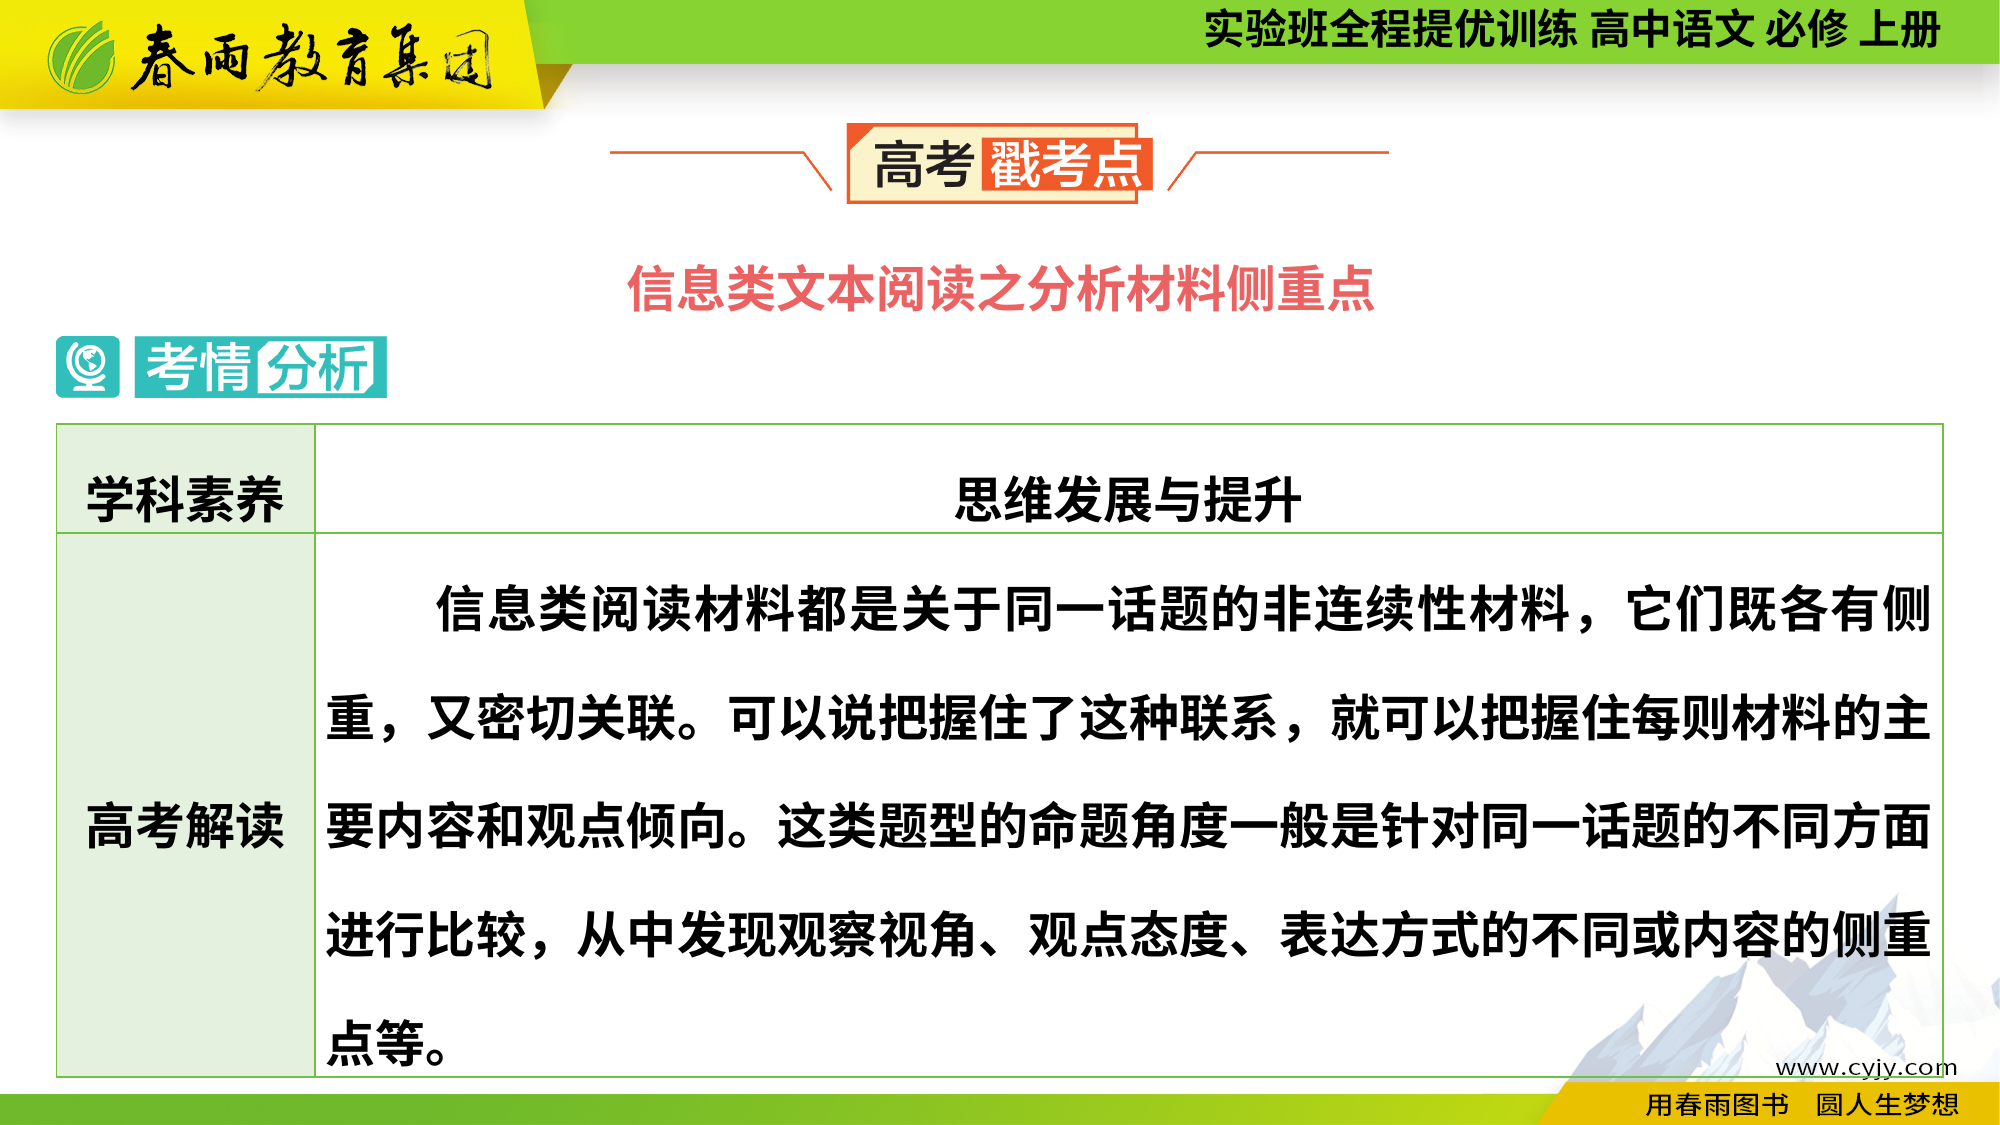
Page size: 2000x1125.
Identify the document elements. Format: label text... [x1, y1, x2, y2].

picture [0, 0, 2000, 1125]
table_header 思维发展与提升 [316, 425, 1942, 532]
table_cell 信息类阅读材料都是关于同一话题的非连续性材料，它们既各有侧重，又密切关联。可以说把握住了这种联系，就可以把握住每则材料的主要内容和观点倾向。这类题型的命题角度一般是针对同一话题的不同方面进行比较，从中发现观察视角、观点态度、表达方式的不同或内容的侧重点等。 [316, 534, 1942, 1076]
list 信息类文本阅读之分析材料侧重点 [59, 219, 1944, 315]
table_cell 高考解读 [57, 534, 314, 1076]
table_header 学科素养 [57, 425, 314, 532]
